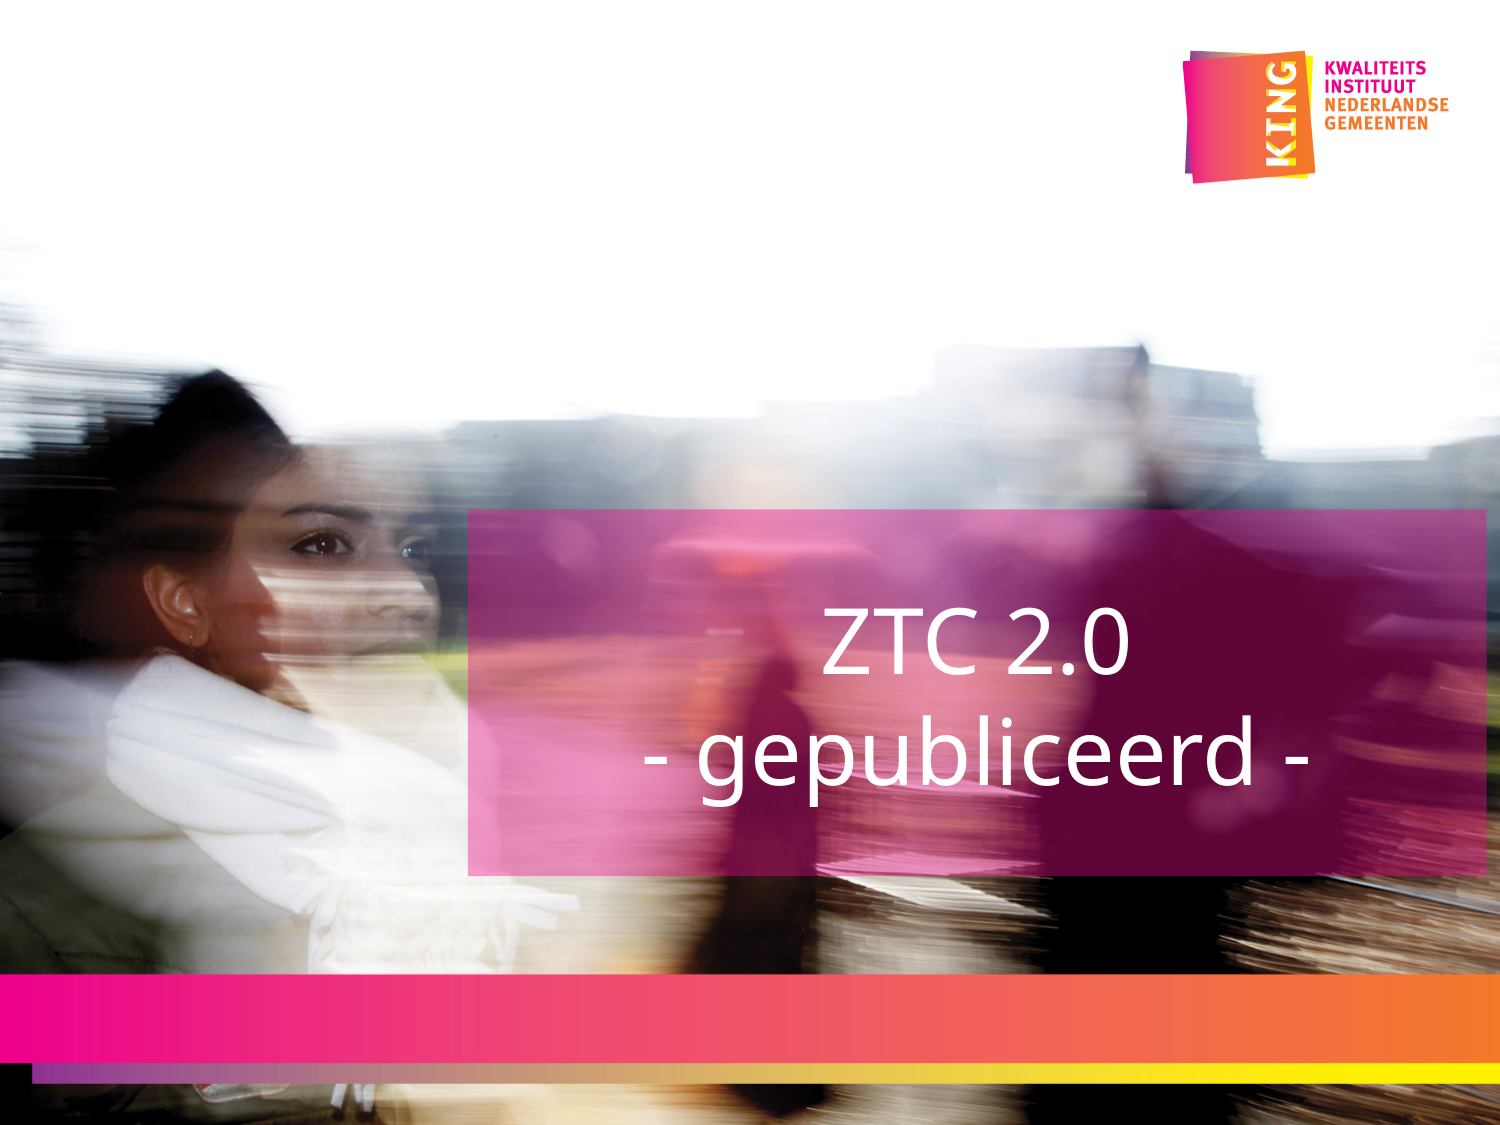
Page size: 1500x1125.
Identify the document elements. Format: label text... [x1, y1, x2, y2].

text_box ZTC 2.0 - gepubliceerd - [467, 509, 1487, 877]
picture [0, 0, 1500, 1125]
